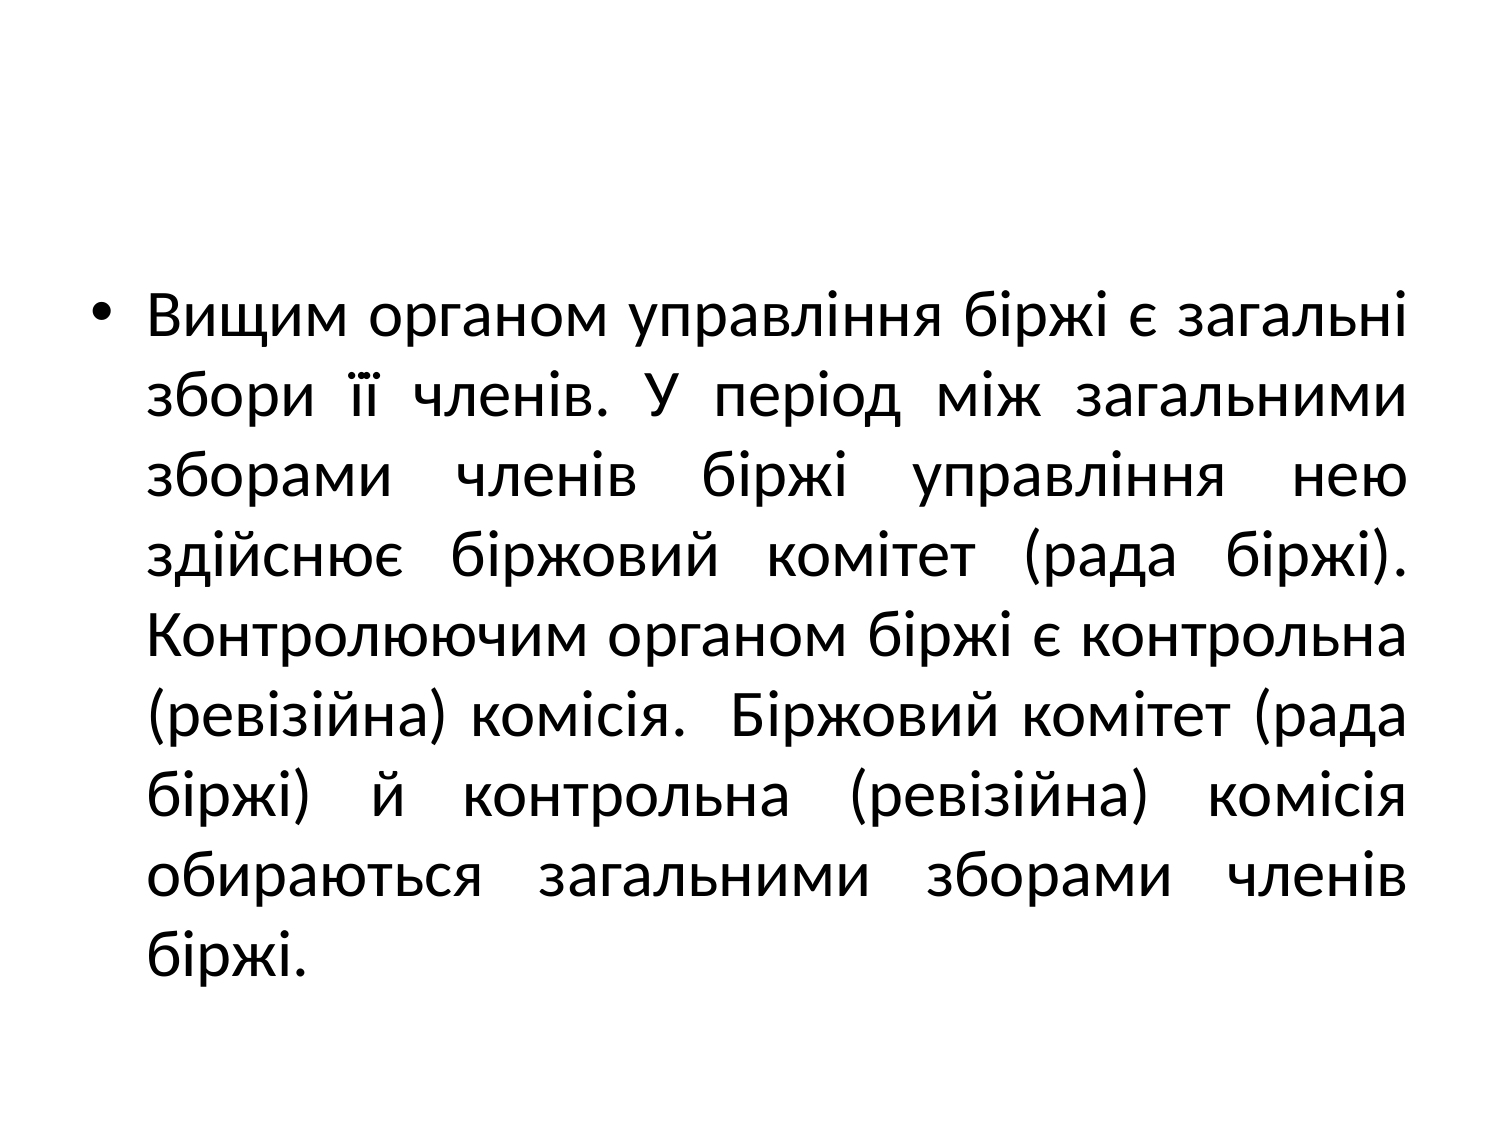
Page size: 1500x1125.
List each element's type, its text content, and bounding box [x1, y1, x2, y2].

list Вищим органом управління біржі є загальні збори її членів. У період між загальними зборами членів біржі управління нею здійснює біржовий комітет (рада біржі). Контролюючим органом біржі є контрольна (ревізійна) комісія. Біржовий комітет (рада біржі) й контрольна (ревізійна) комісія обираються загальними зборами членів біржі. [75, 262, 1425, 1005]
